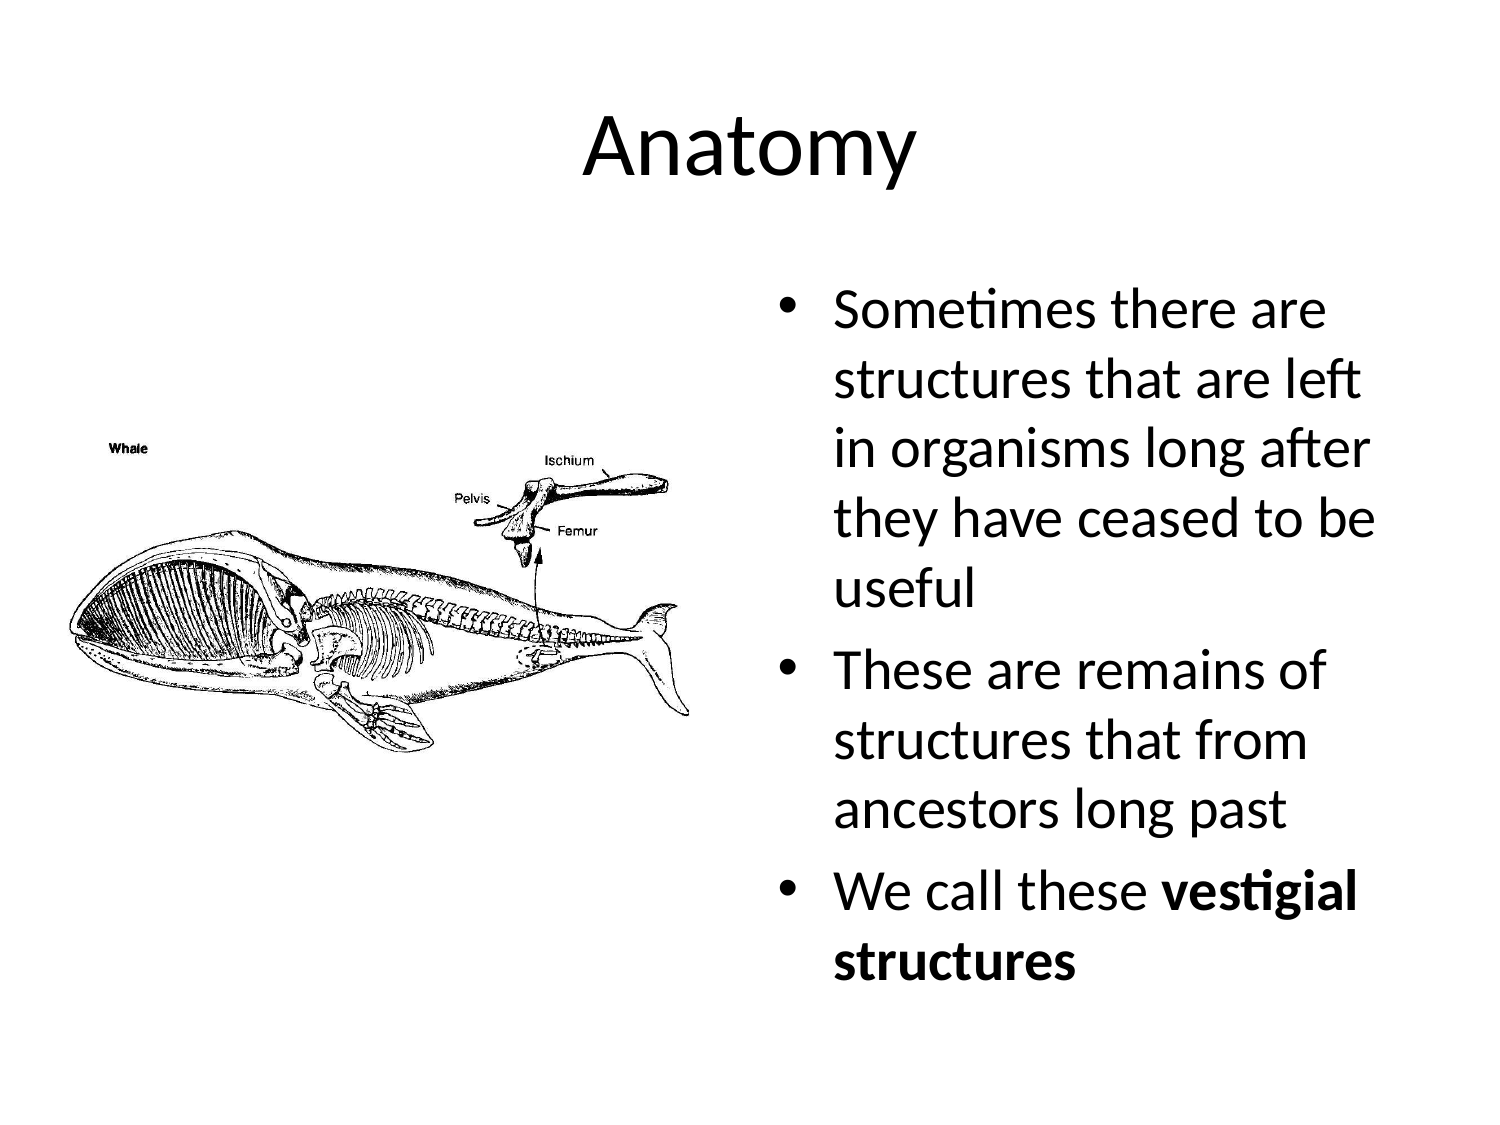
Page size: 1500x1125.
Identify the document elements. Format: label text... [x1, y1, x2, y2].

list Sometimes there are structures that are left in organisms long after they have ceased to be useful These are remains of structures that from ancestors long past We call these vestigial structures [762, 262, 1425, 1005]
picture [49, 424, 753, 763]
title Anatomy [75, 45, 1425, 233]
